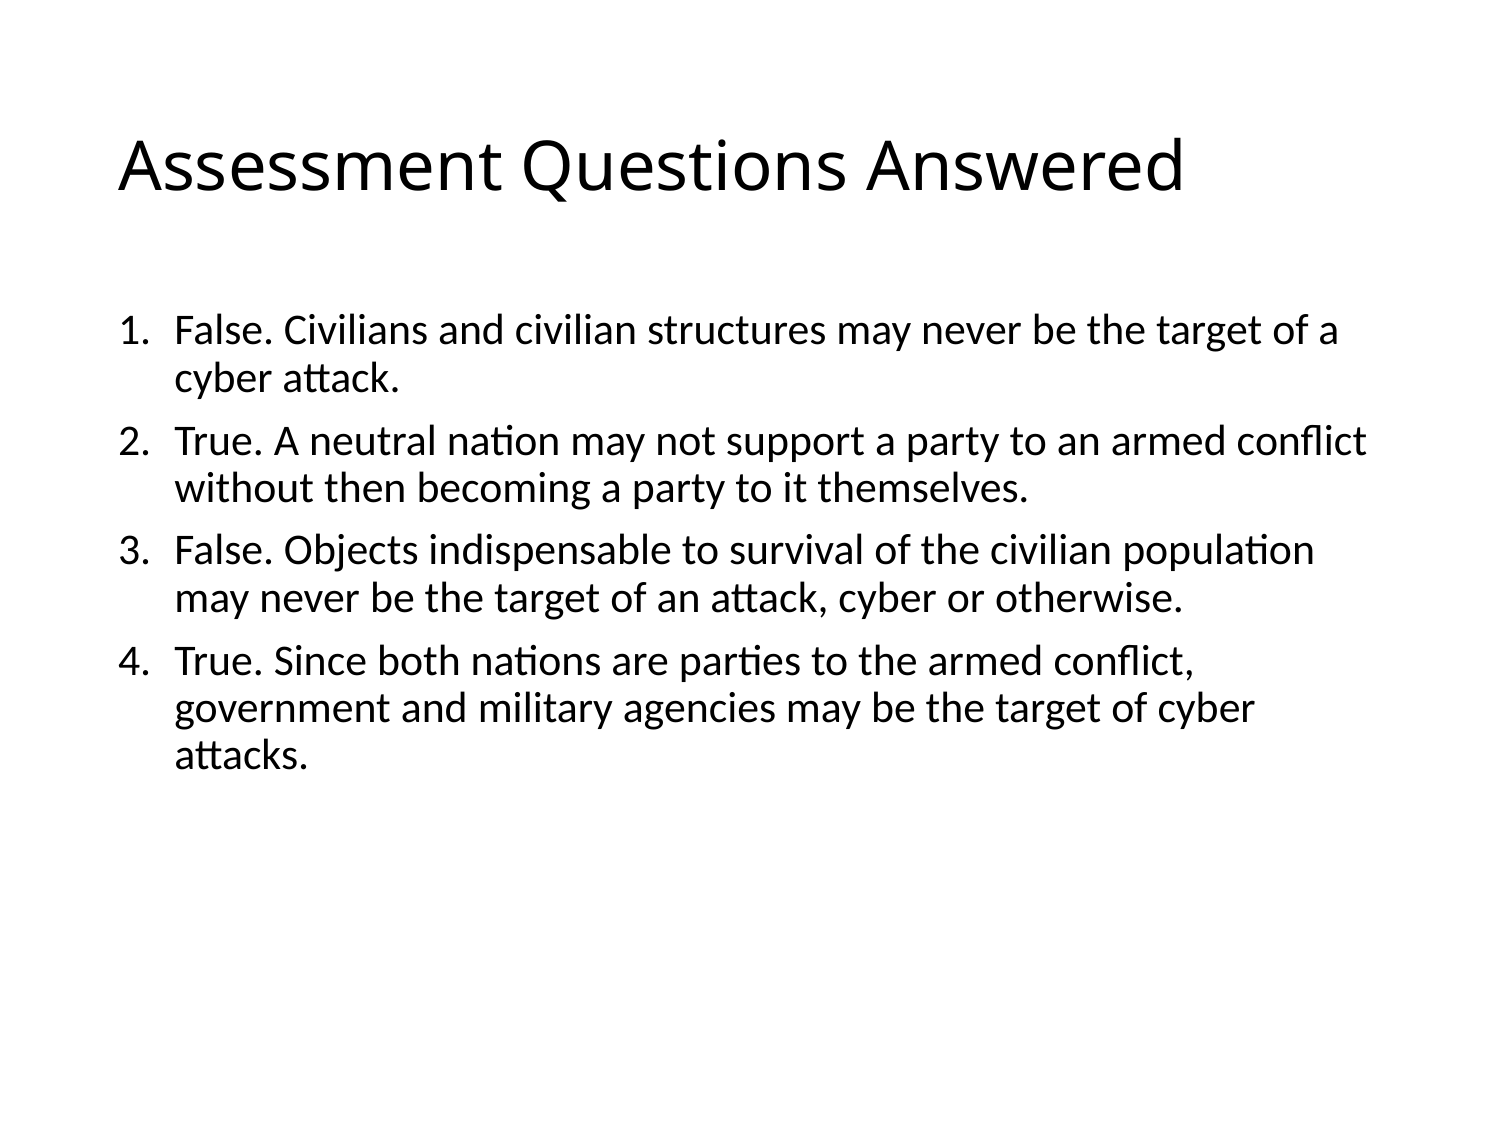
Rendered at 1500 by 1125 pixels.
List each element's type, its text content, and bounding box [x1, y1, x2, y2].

list False. Civilians and civilian structures may never be the target of a cyber attack. True. A neutral nation may not support a party to an armed conflict without then becoming a party to it themselves. False. Objects indispensable to survival of the civilian population may never be the target of an attack, cyber or otherwise. True. Since both nations are parties to the armed conflict, government and military agencies may be the target of cyber attacks. [102, 299, 1398, 1014]
title Assessment Questions Answered [102, 59, 1398, 278]
